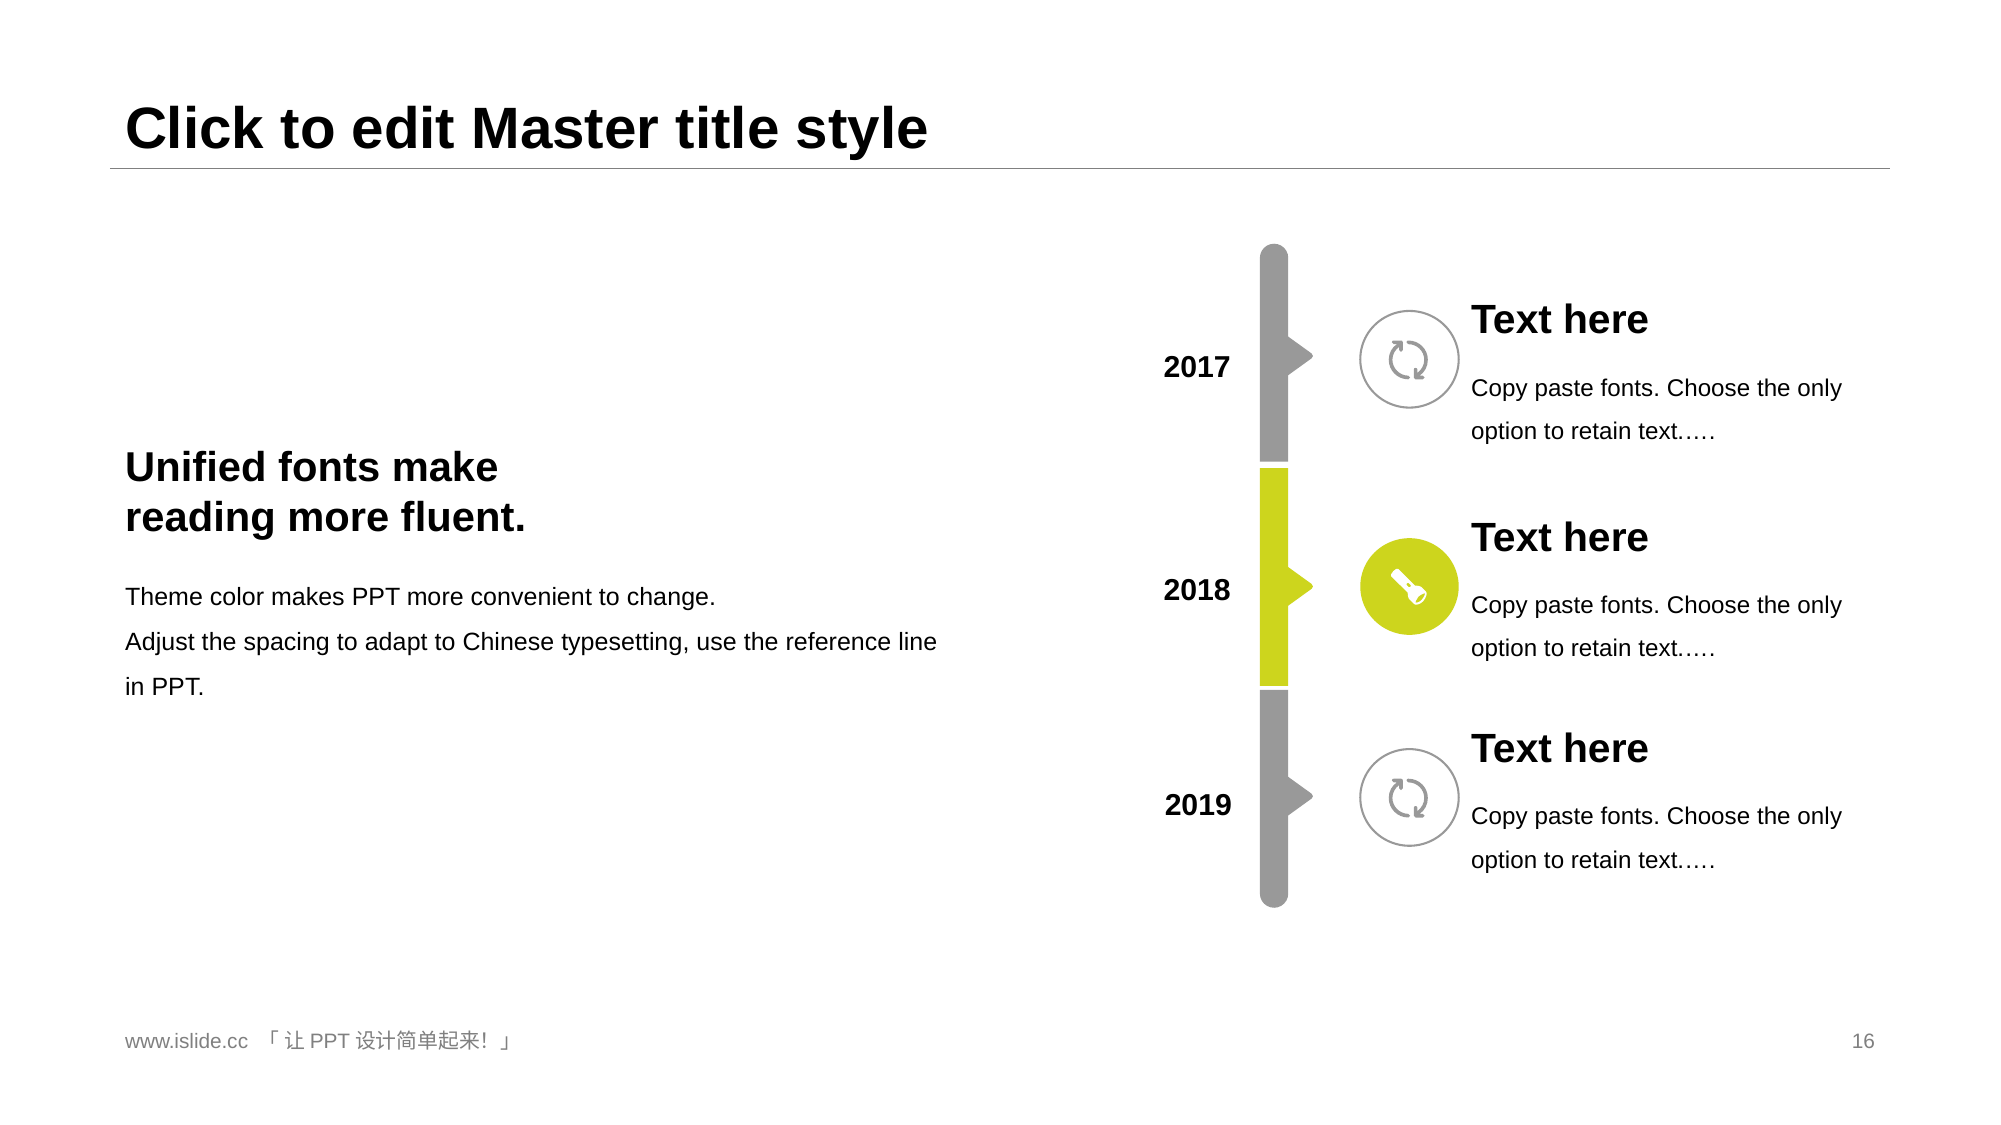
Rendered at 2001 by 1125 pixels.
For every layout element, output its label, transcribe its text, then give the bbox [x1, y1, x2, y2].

footer www.islide.cc 「 让PPT设计简单起来！」 [109, 1023, 790, 1058]
title Click to edit Master title style [109, 0, 1890, 169]
slide_number 16 [1412, 1023, 1890, 1058]
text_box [110, 243, 1890, 908]
